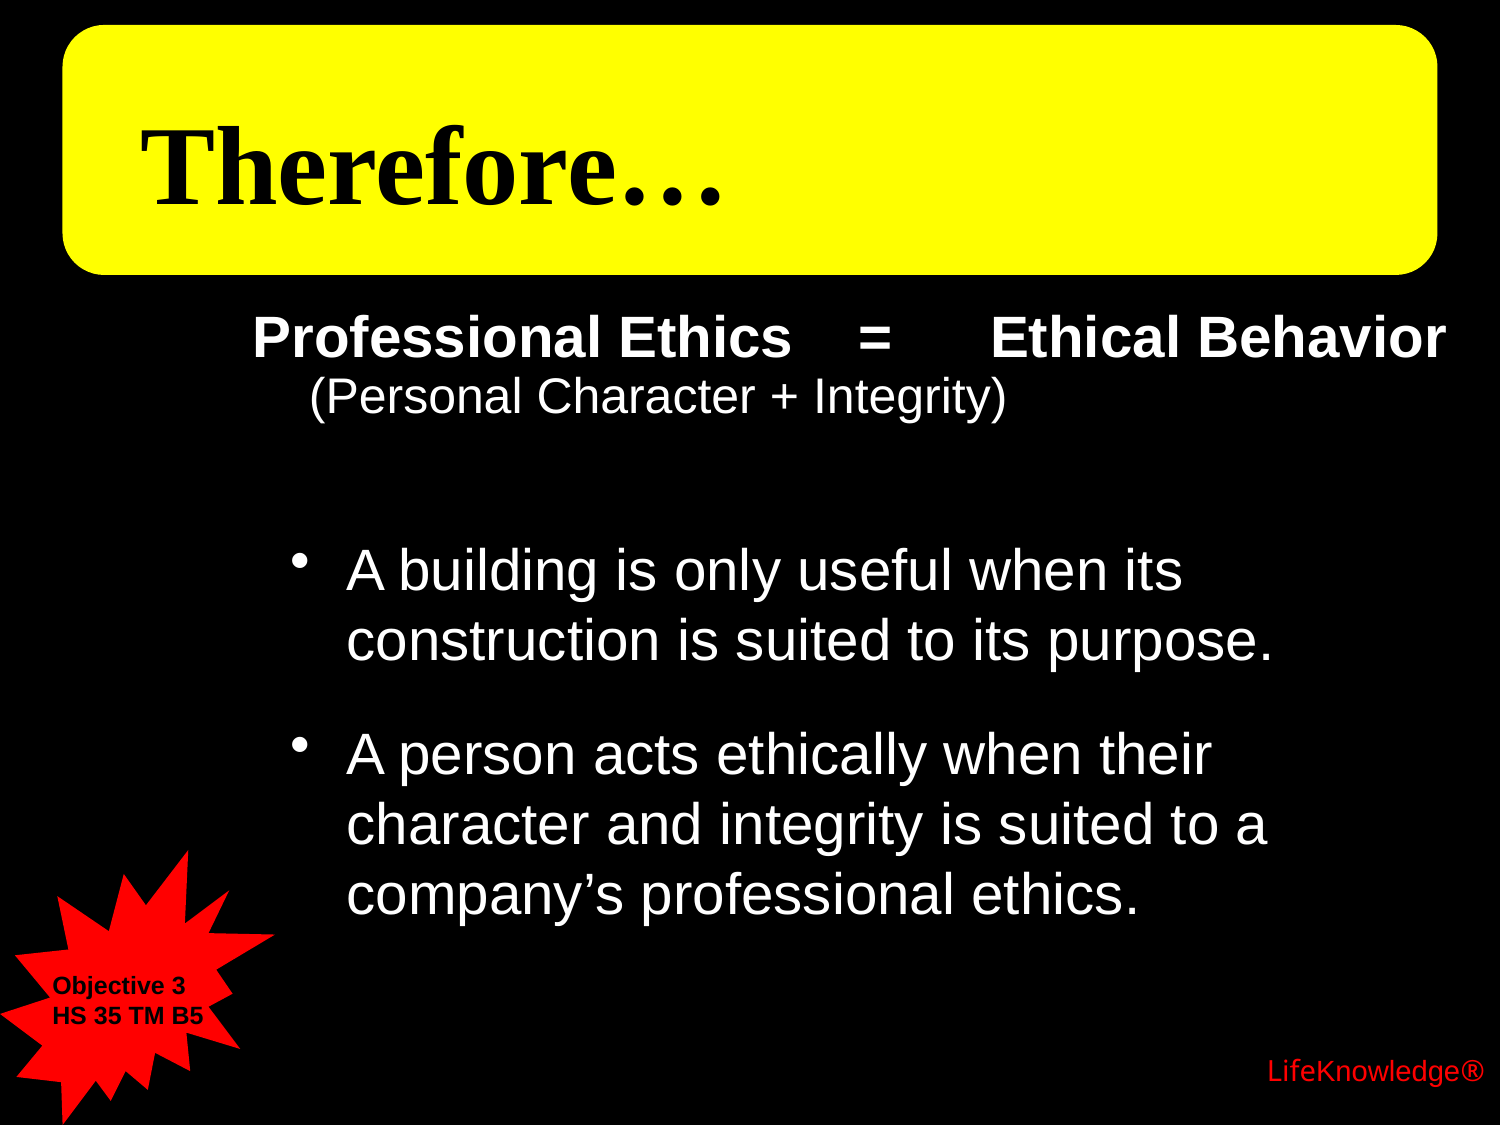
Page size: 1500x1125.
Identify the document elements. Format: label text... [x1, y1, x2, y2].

text_box Objective 3 HS 35 TM B5 [37, 962, 227, 1038]
text_box = Ethical Behavior [762, 299, 1488, 425]
title Therefore… [124, 62, 1376, 235]
list A building is only useful when its construction is suited to its purpose. A person acts ethically when their character and integrity is suited to a company’s professional ethics. [274, 524, 1476, 1051]
footer LifeKnowledge® [0, 1049, 1500, 1125]
text_box Professional Ethics (Personal Character + Integrity) [237, 299, 1163, 488]
